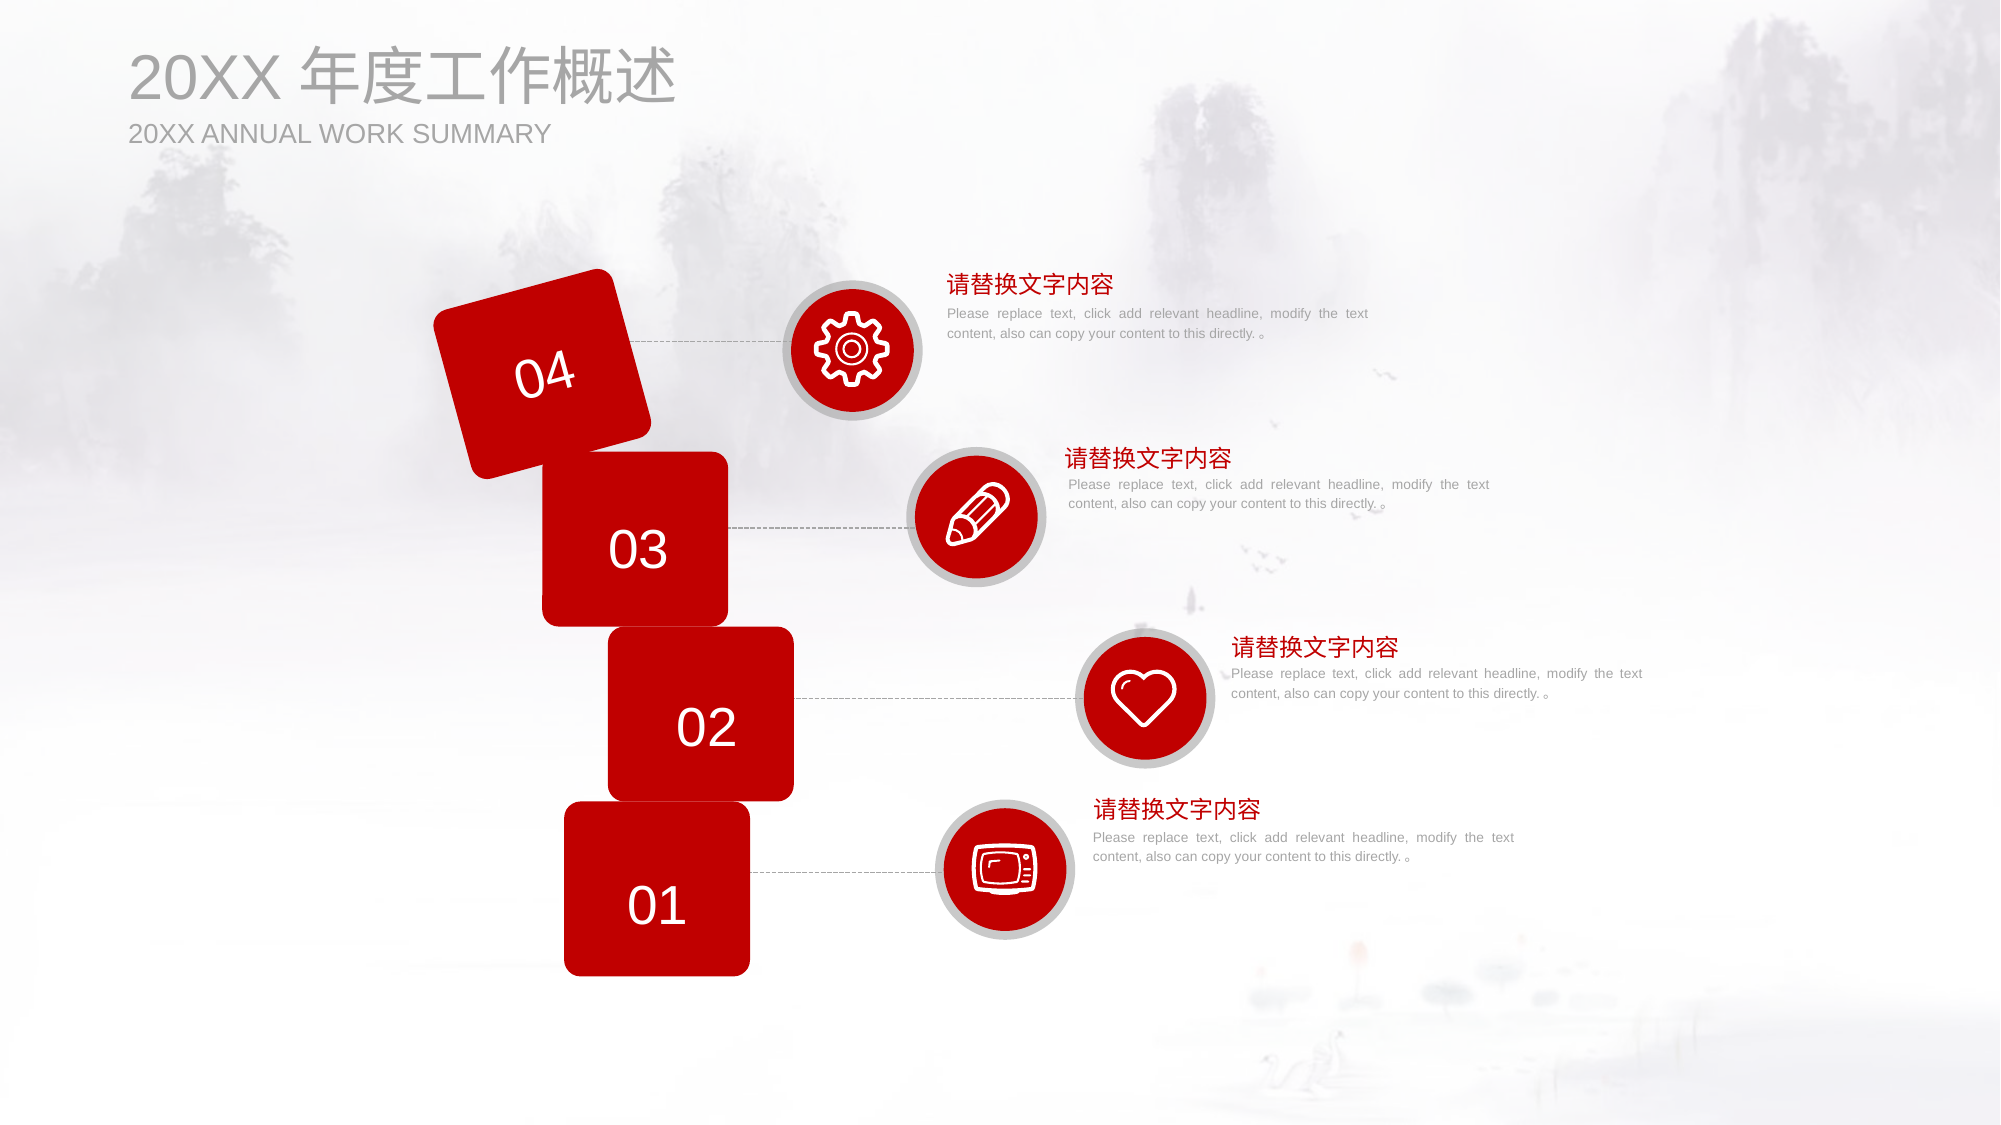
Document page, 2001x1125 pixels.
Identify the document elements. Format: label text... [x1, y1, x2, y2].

text_box 请替换文字内容 [1064, 438, 1340, 473]
text_box 20XX年度工作概述 [128, 36, 743, 113]
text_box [542, 451, 729, 627]
text_box Please replace text, click add relevant headline, modify the text content, also can copy your content to this directly.。 [1231, 661, 1643, 702]
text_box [564, 801, 750, 977]
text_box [813, 311, 890, 387]
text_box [906, 446, 1047, 588]
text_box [1108, 667, 1179, 728]
text_box Please replace text, click add relevant headline, modify the text content, also can copy your content to this directly.。 [1092, 825, 1514, 865]
text_box 请替换文字内容 [946, 264, 1222, 299]
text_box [1075, 628, 1216, 769]
text_box Please replace text, click add relevant headline, modify the text content, also can copy your content to this directly.。 [947, 301, 1369, 341]
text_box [607, 626, 794, 802]
text_box 请替换文字内容 [1093, 788, 1369, 824]
text_box 请替换文字内容 [1231, 626, 1507, 661]
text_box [934, 799, 1076, 940]
text_box 20XX ANNUAL WORK SUMMARY [128, 115, 565, 149]
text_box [449, 286, 636, 462]
text_box Please replace text, click add relevant headline, modify the text content, also can copy your content to this directly.。 [1068, 472, 1490, 512]
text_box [782, 280, 923, 421]
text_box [970, 843, 1039, 895]
